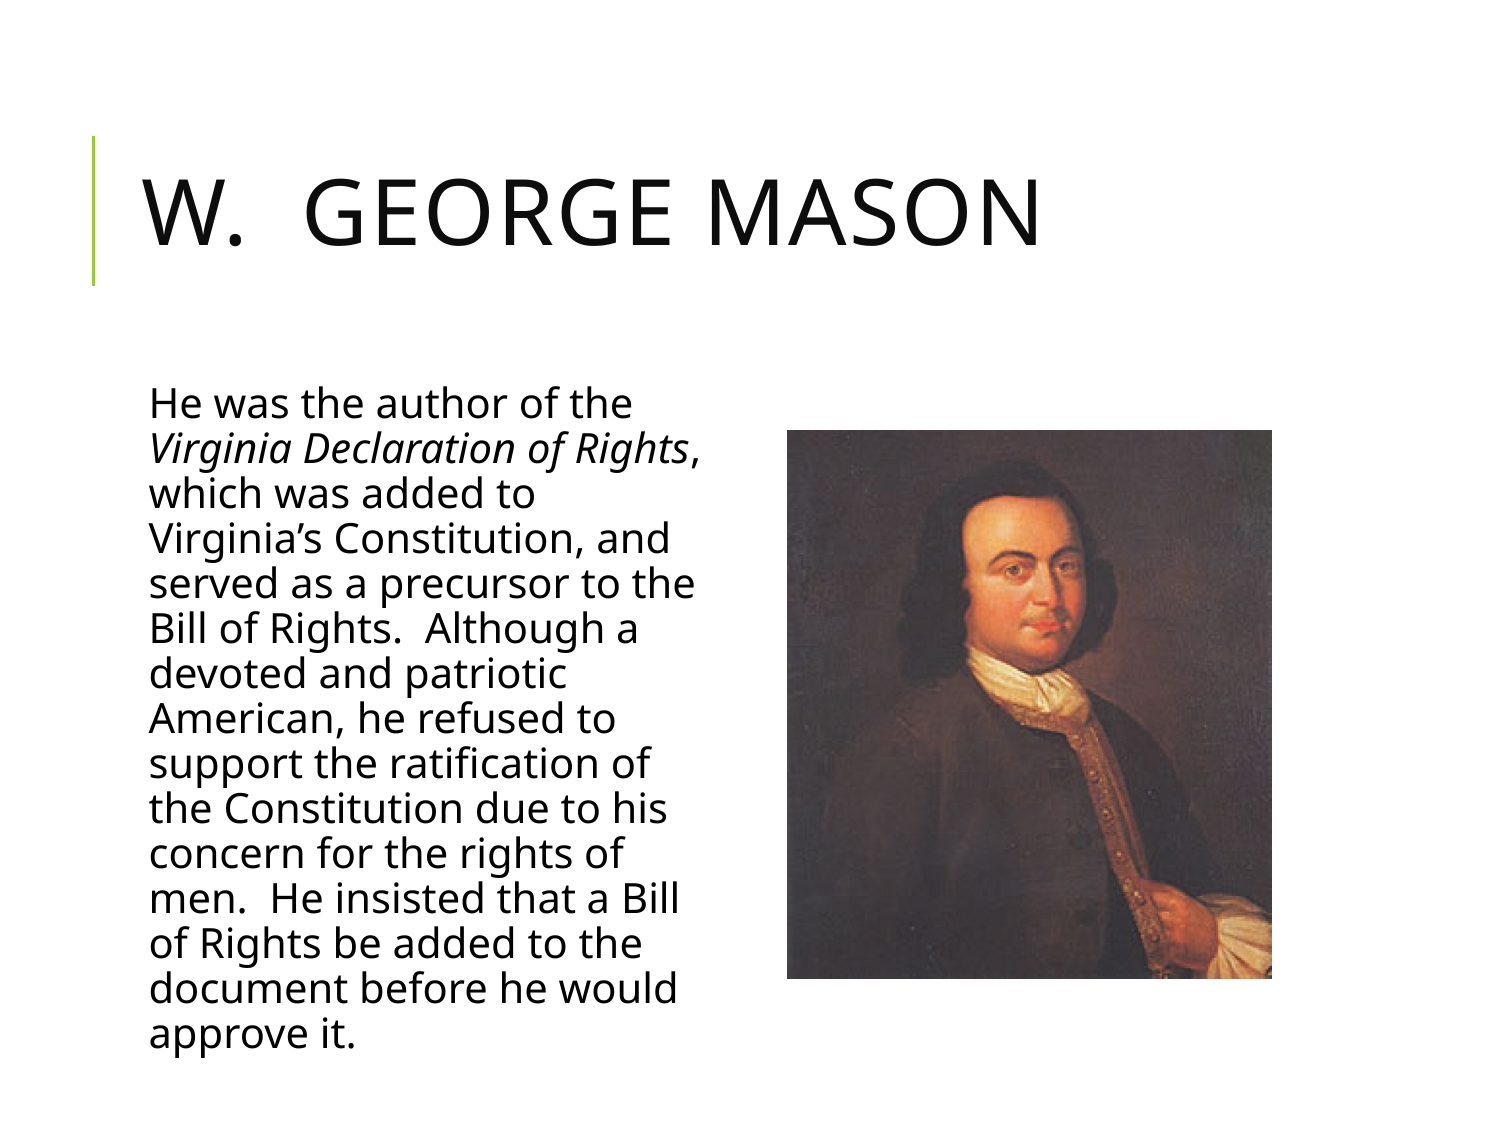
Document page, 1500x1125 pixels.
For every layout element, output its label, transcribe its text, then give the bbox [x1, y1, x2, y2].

list He was the author of the Virginia Declaration of Rights, which was added to Virginia’s Constitution, and served as a precursor to the Bill of Rights. Although a devoted and patriotic American, he refused to support the ratification of the Constitution due to his concern for the rights of men. He insisted that a Bill of Rights be added to the document before he would approve it. [126, 375, 711, 1035]
title w. George mason [126, 96, 1322, 342]
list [786, 430, 1273, 980]
